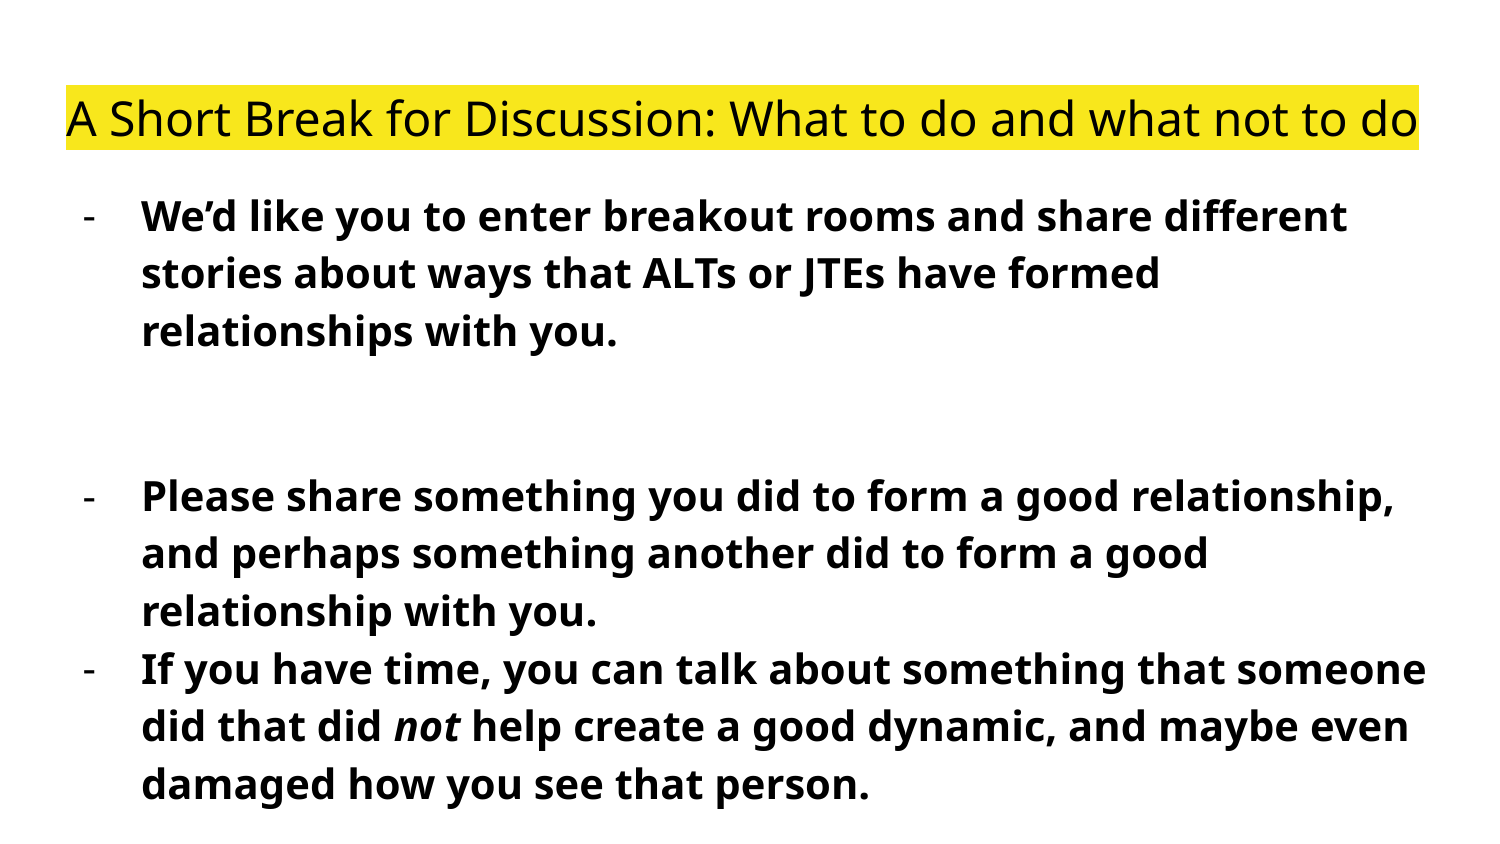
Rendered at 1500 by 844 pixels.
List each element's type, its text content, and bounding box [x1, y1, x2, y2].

list We’d like you to enter breakout rooms and share different stories about ways that ALTs or JTEs have formed relationships with you. Please share something you did to form a good relationship, and perhaps something another did to form a good relationship with you. If you have time, you can talk about something that someone did that did not help create a good dynamic, and maybe even damaged how you see that person. [51, 166, 1449, 833]
title A Short Break for Discussion: What to do and what not to do [51, 72, 1449, 166]
